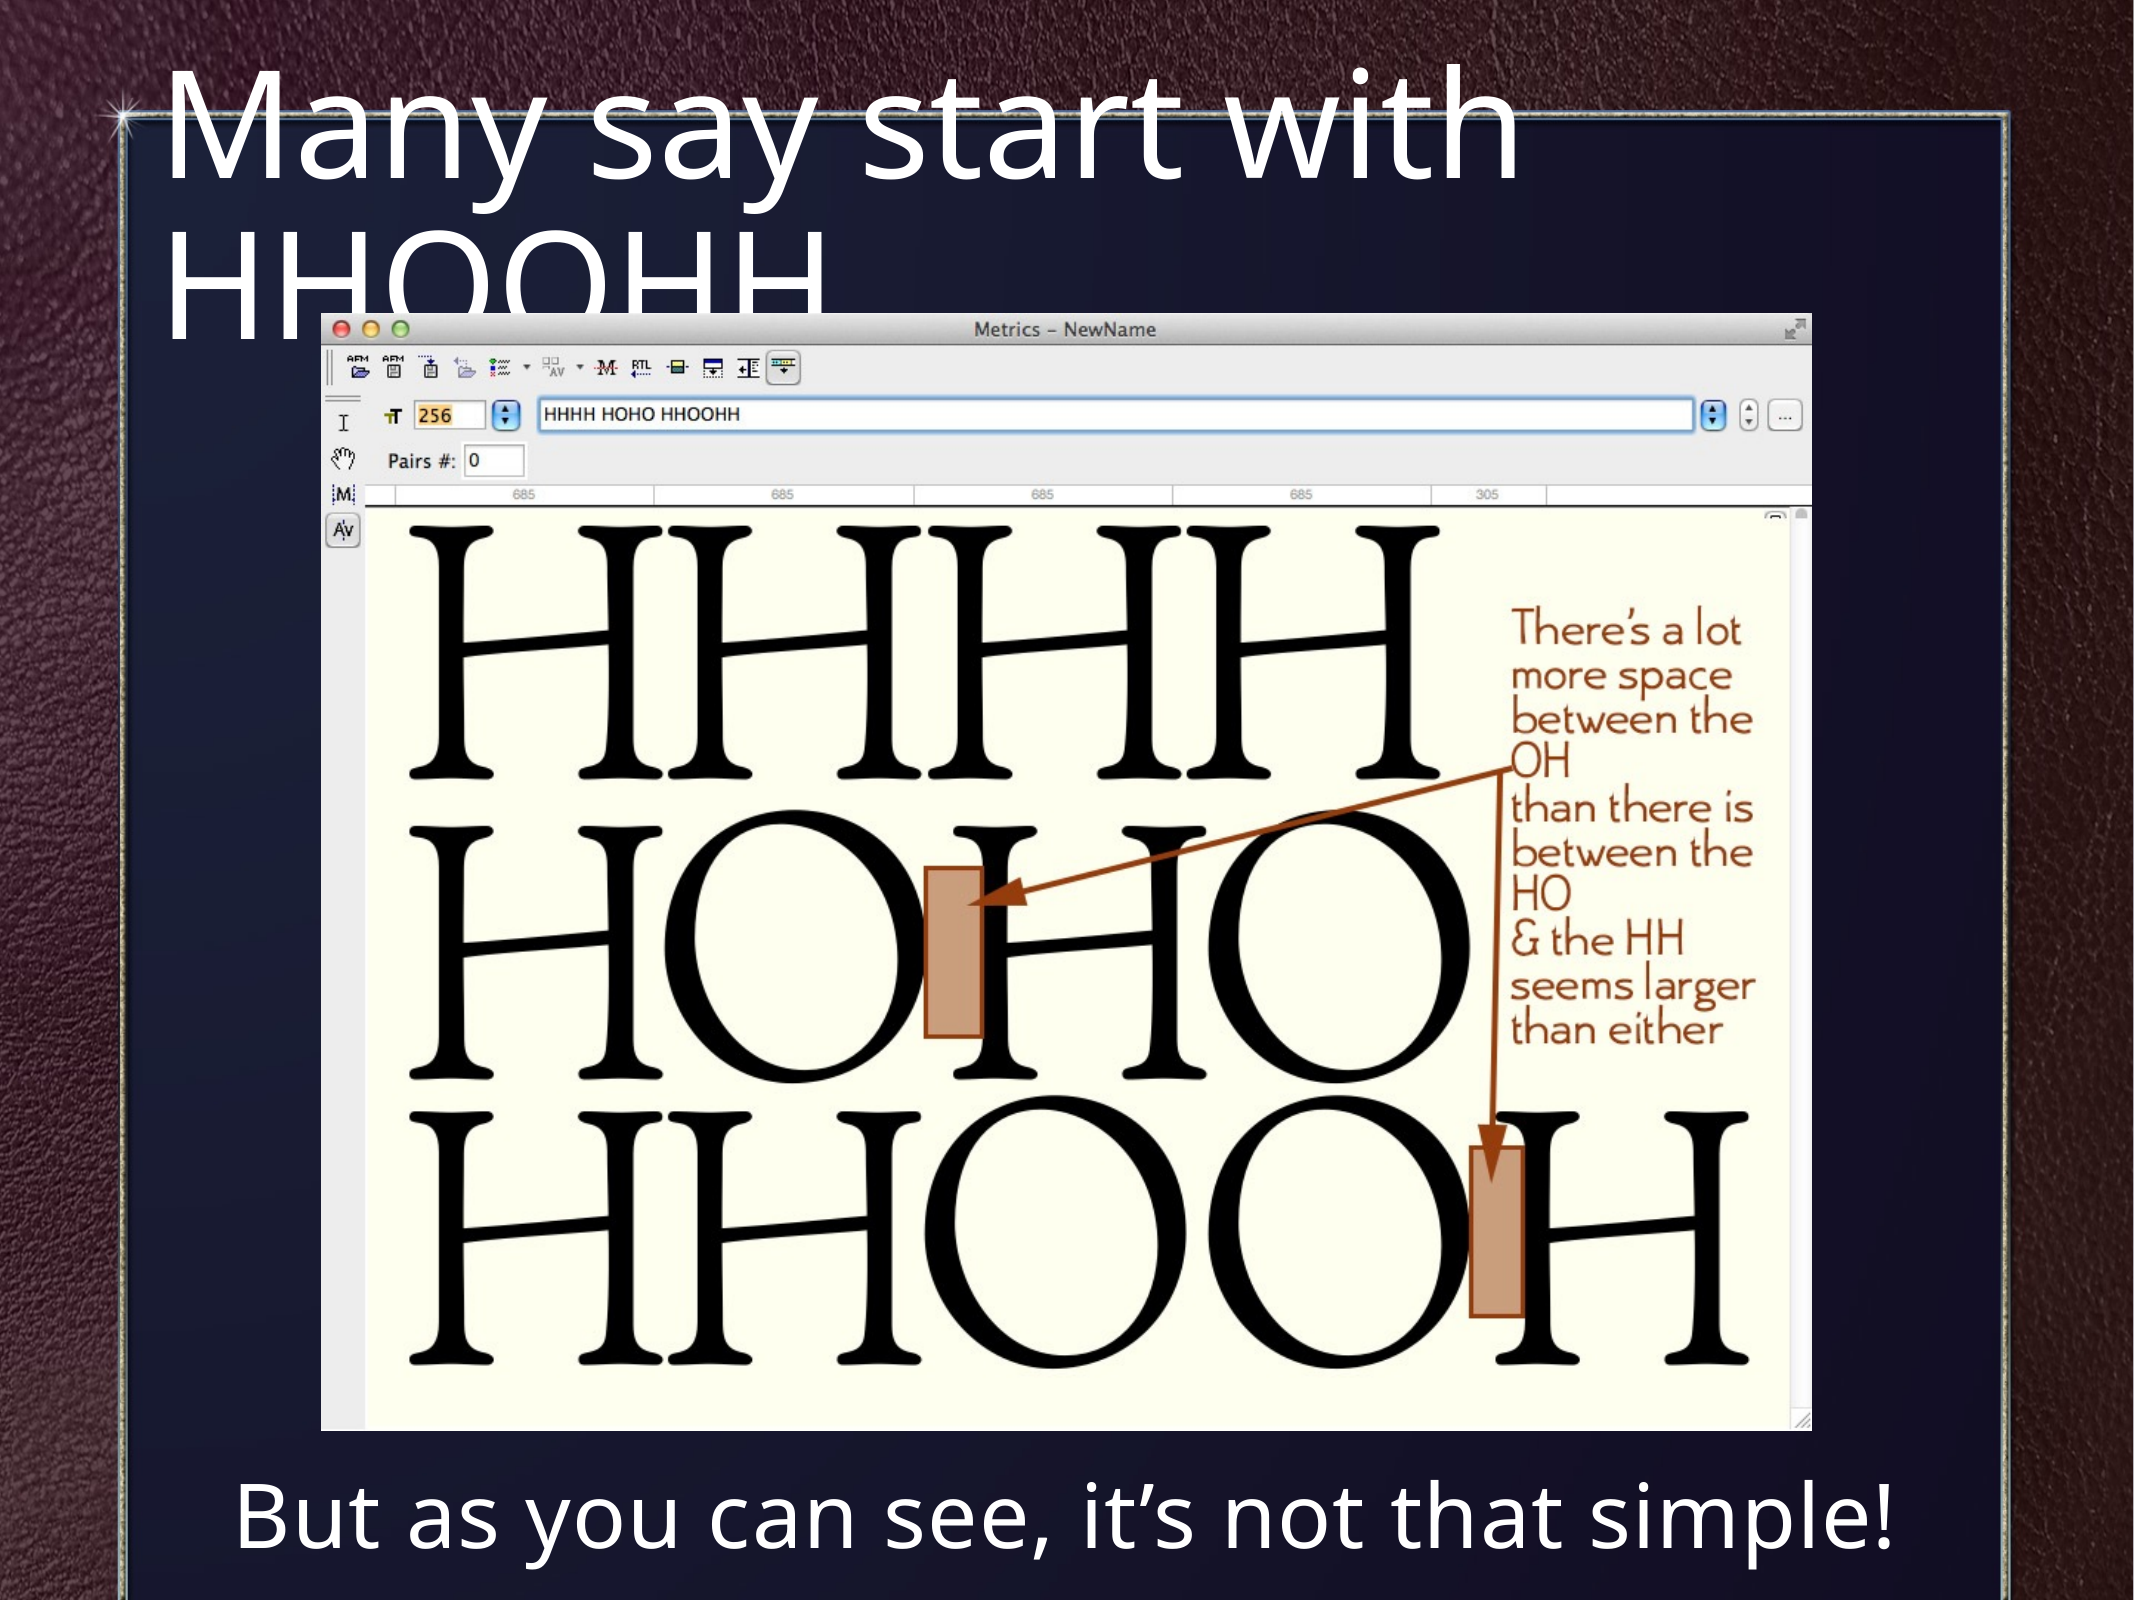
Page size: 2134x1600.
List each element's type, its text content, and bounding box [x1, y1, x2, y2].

text_box But as you can see, it’s not that simple! [224, 1451, 1909, 1576]
picture [0, 0, 2134, 1600]
text_box Many say start with HHOOHH [149, 40, 1984, 381]
